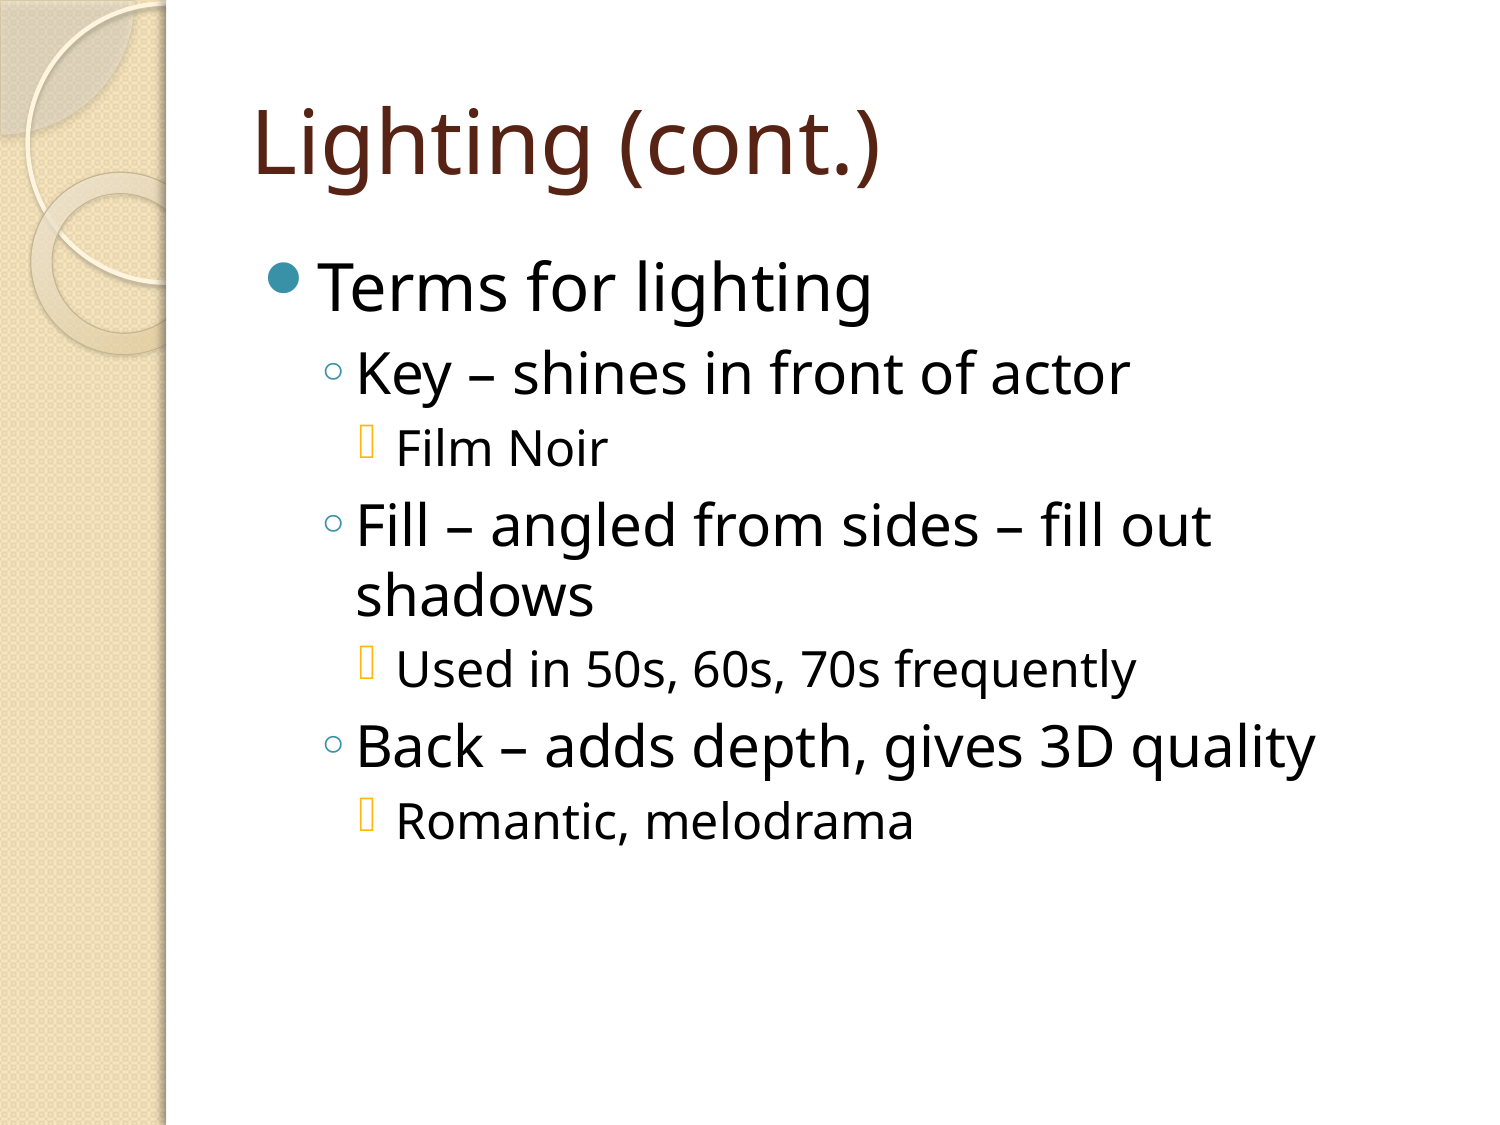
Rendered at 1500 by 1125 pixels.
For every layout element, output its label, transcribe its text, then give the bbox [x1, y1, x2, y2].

list Terms for lighting Key – shines in front of actor Film Noir Fill – angled from sides – fill out shadows Used in 50s, 60s, 70s frequently Back – adds depth, gives 3D quality Romantic, melodrama [235, 237, 1466, 1025]
title Lighting (cont.) [235, 45, 1466, 233]
